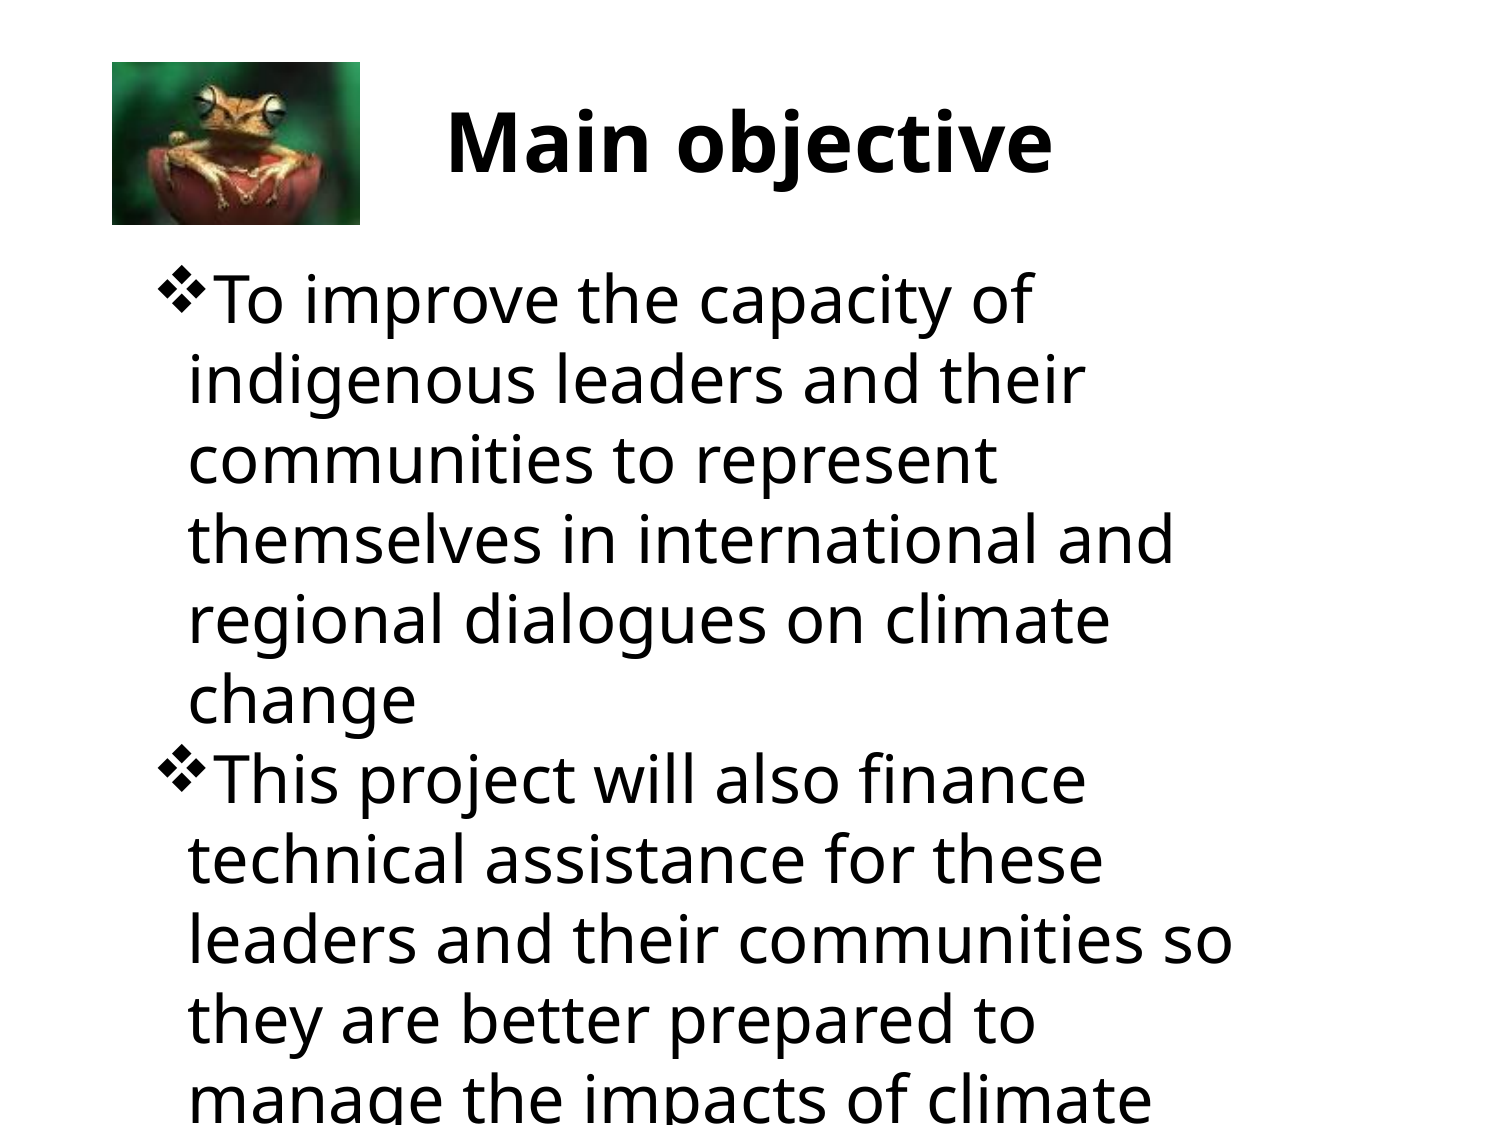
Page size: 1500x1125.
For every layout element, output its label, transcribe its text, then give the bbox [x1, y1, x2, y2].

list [112, 62, 360, 226]
text_box To improve the capacity of indigenous leaders and their communities to represent themselves in international and regional dialogues on climate change This project will also finance technical assistance for these leaders and their communities so they are better prepared to manage the impacts of climate change [137, 249, 1300, 1125]
title Main objective [74, 44, 1426, 233]
